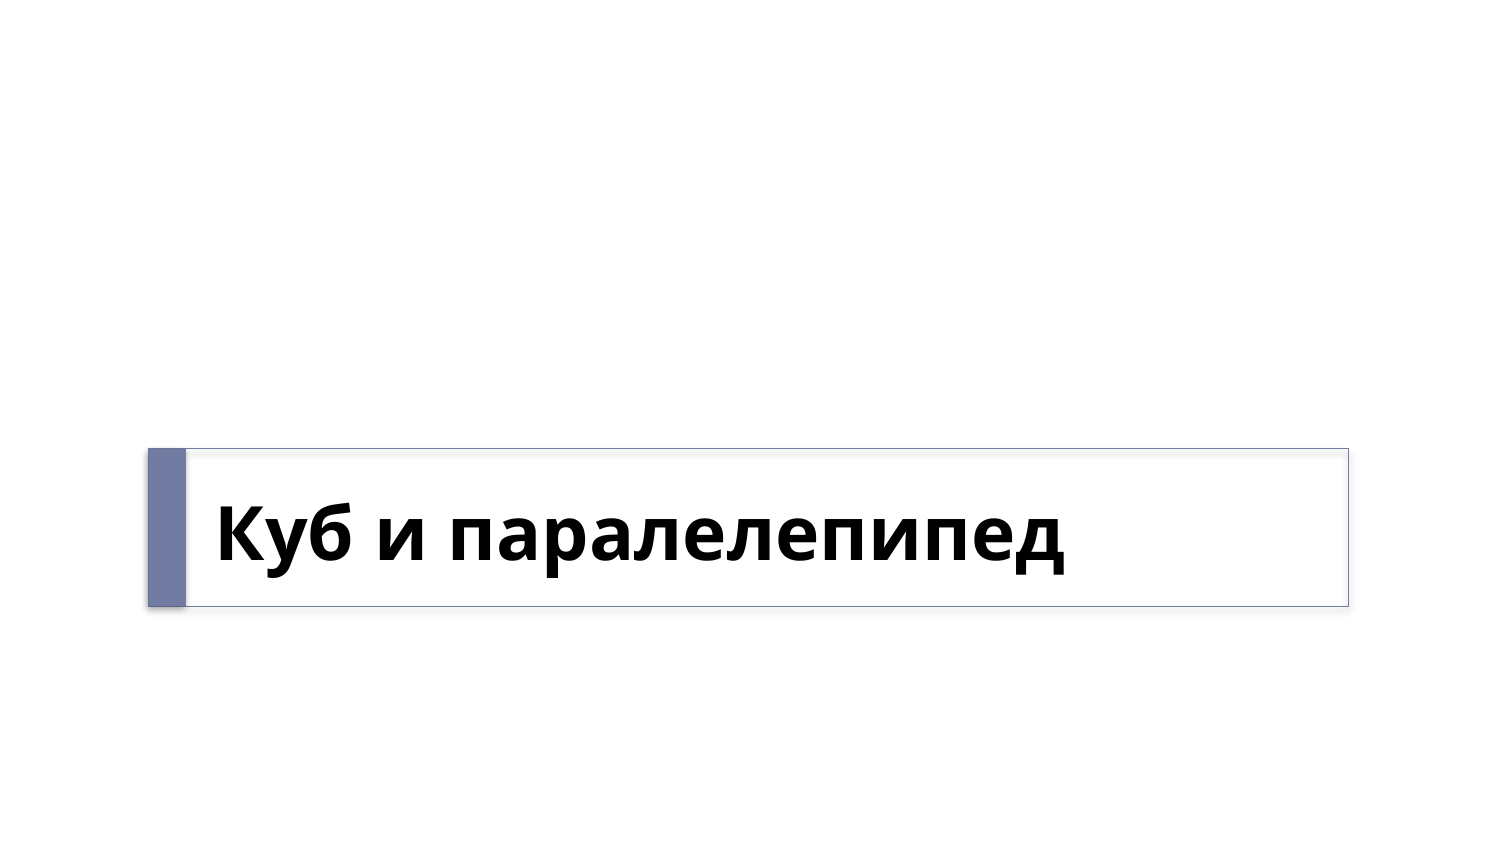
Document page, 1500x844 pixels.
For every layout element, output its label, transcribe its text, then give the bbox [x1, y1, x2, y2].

title Куб и паралелепипед [200, 478, 1325, 600]
